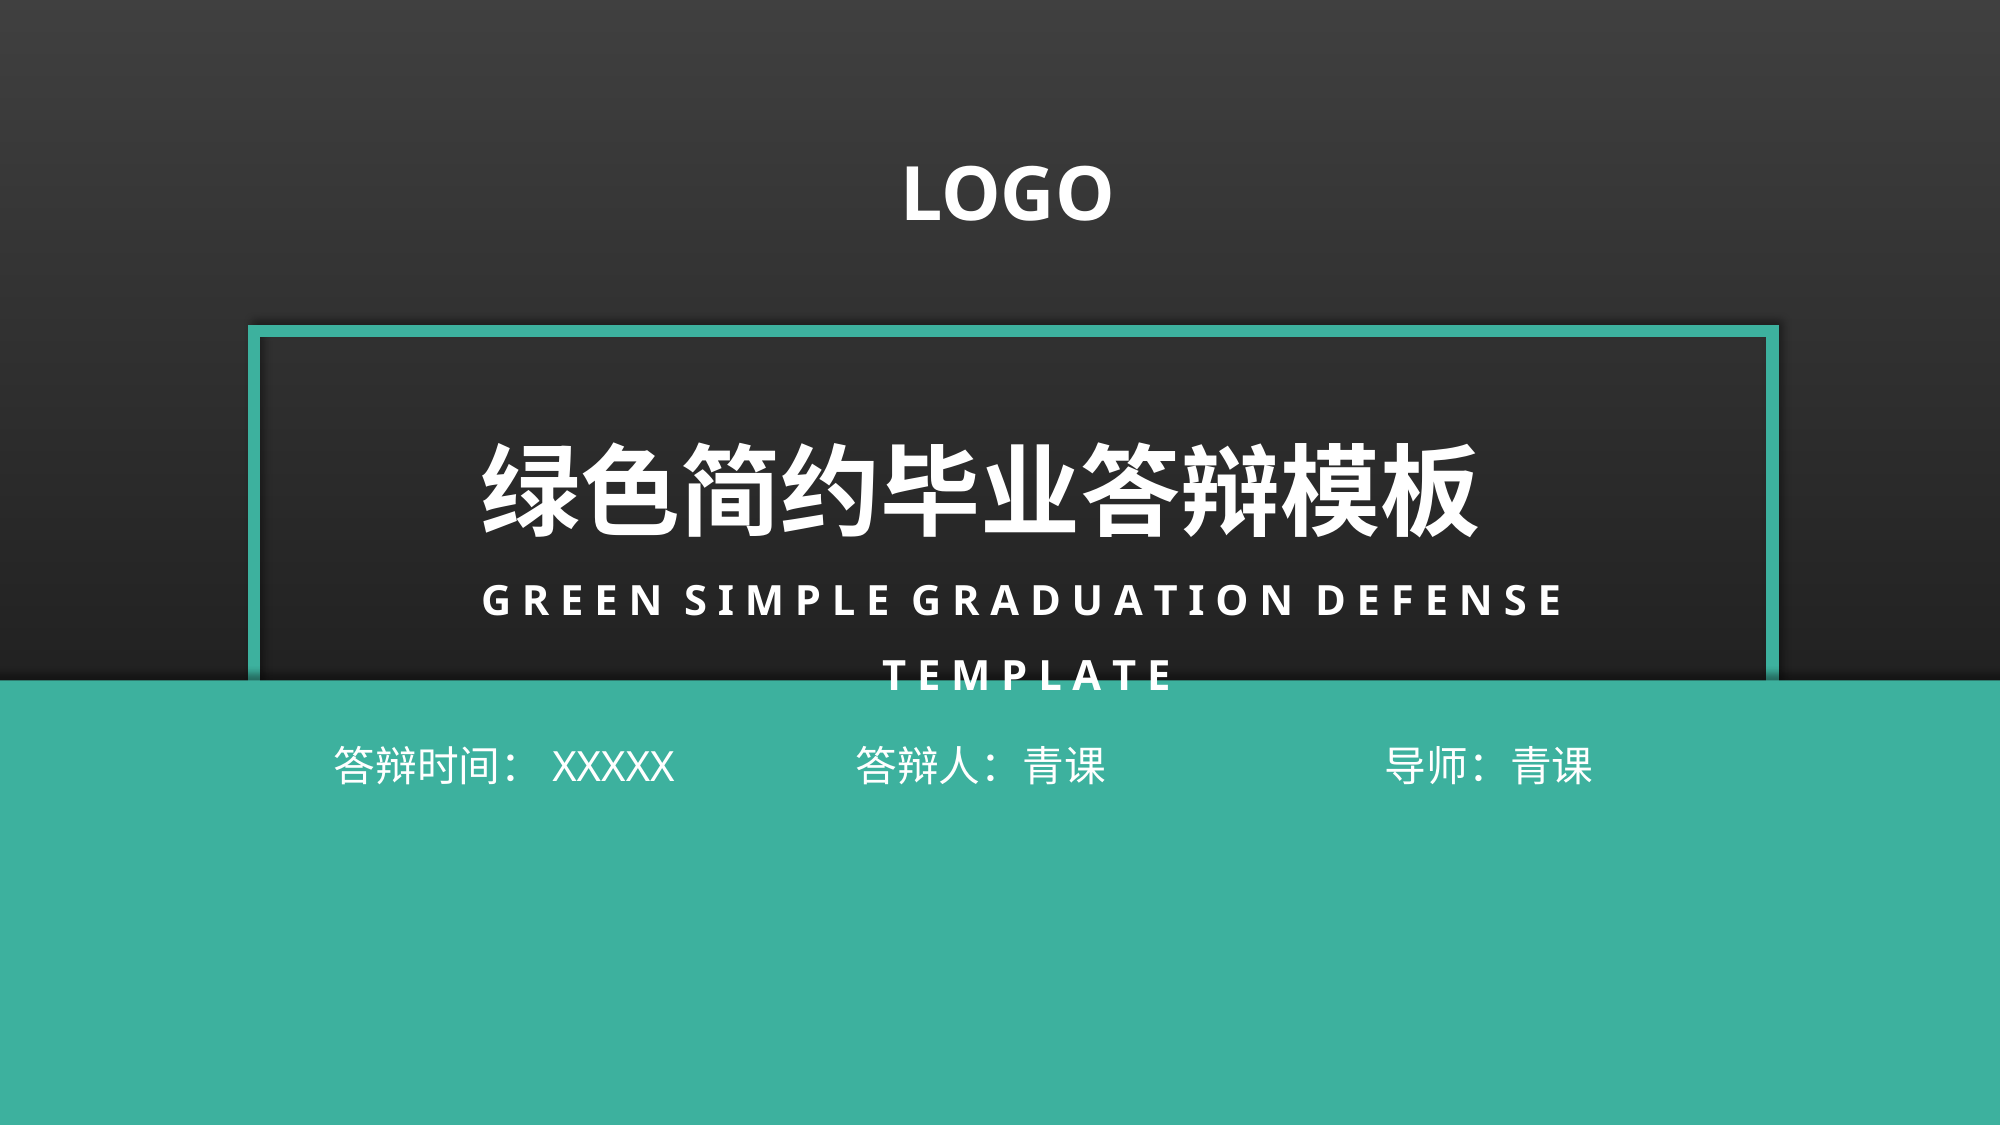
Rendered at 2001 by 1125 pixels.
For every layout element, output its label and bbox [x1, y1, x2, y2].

text_box [253, 330, 318, 666]
text_box [318, 93, 1825, 799]
text_box [0, 679, 2000, 1125]
